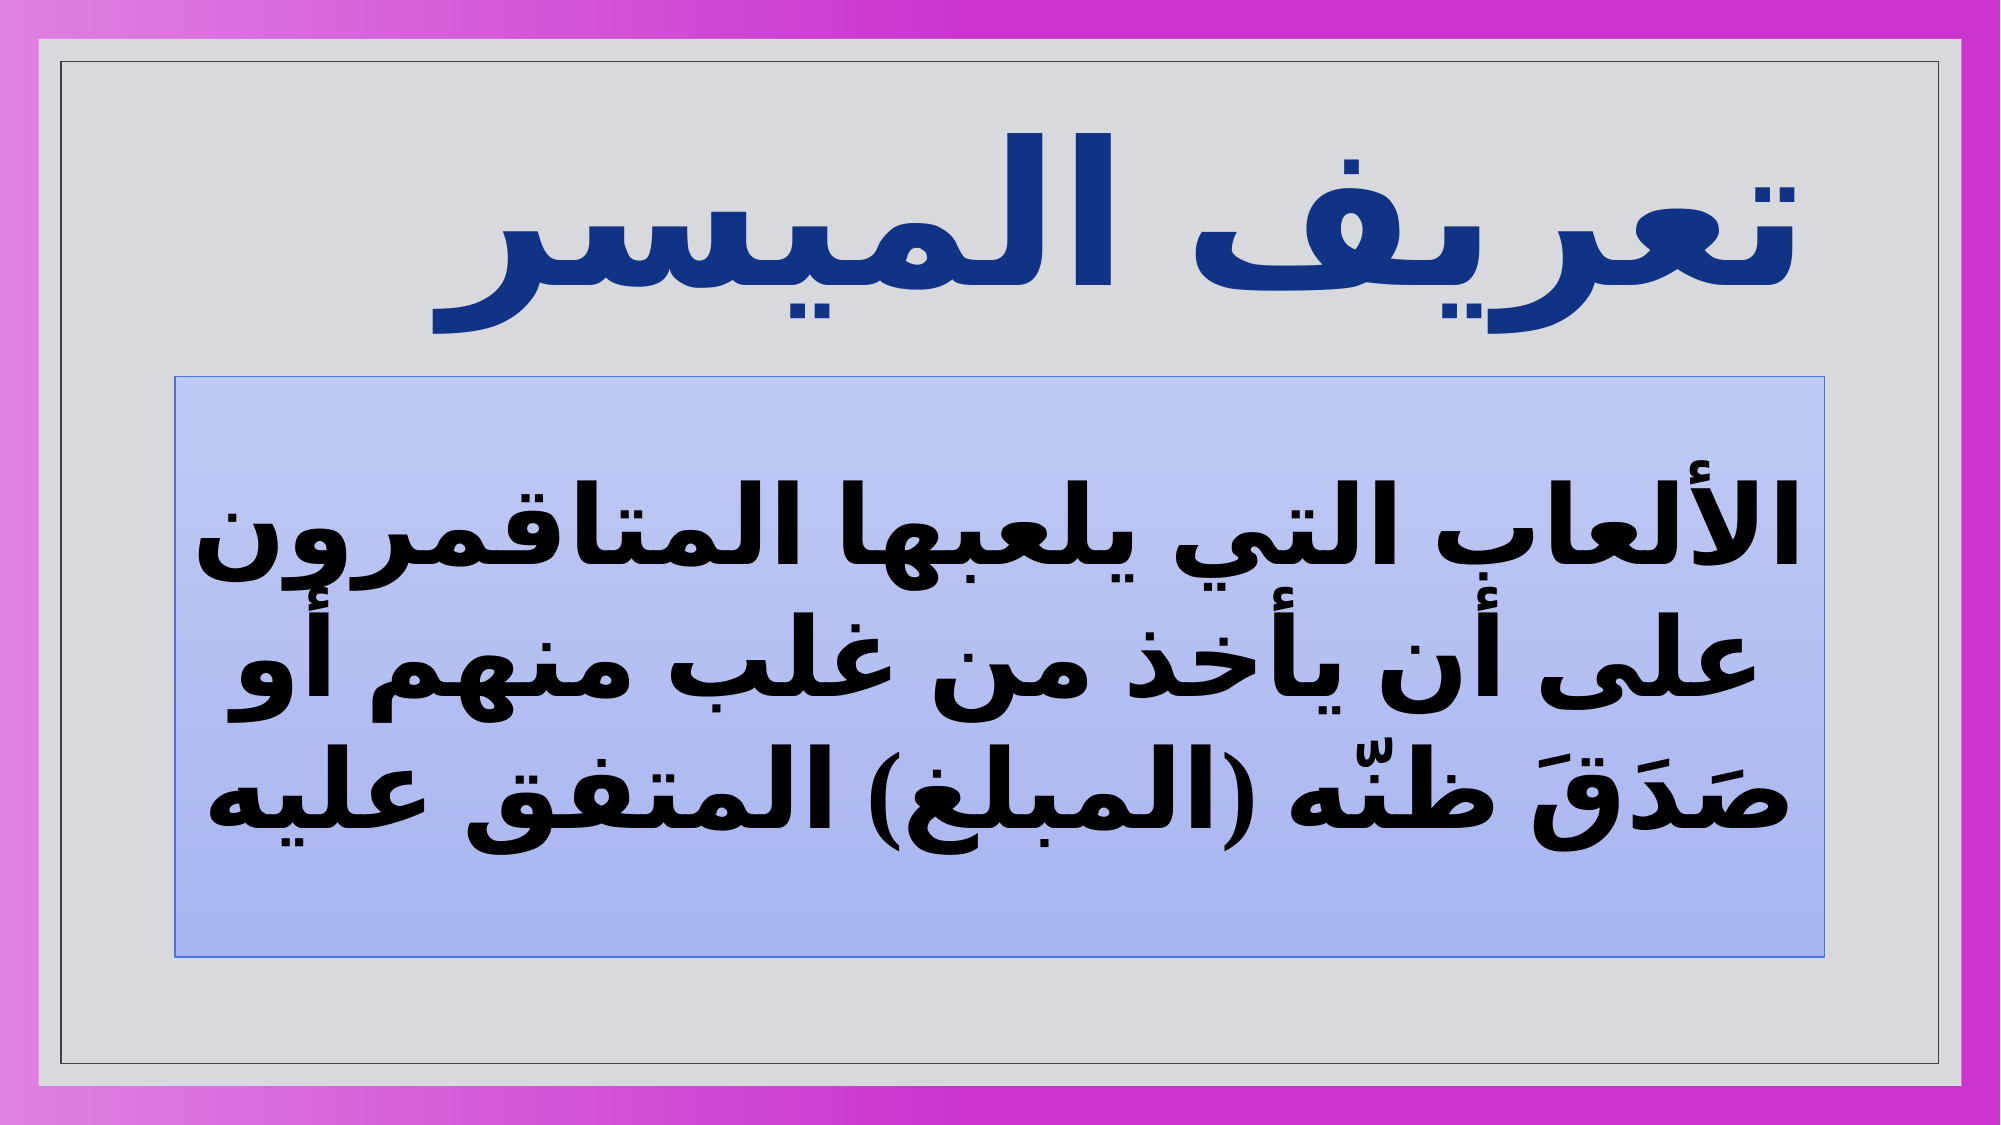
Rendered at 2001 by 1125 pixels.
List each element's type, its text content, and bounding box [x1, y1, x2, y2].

title تعريف الميسر [174, 92, 1825, 349]
list الألعاب التي يلعبها المتاقمرون على أن يأخذ من غلب منهم أو صَدَقَ ظنّه (المبلغ) المتفق عليه [174, 376, 1825, 958]
